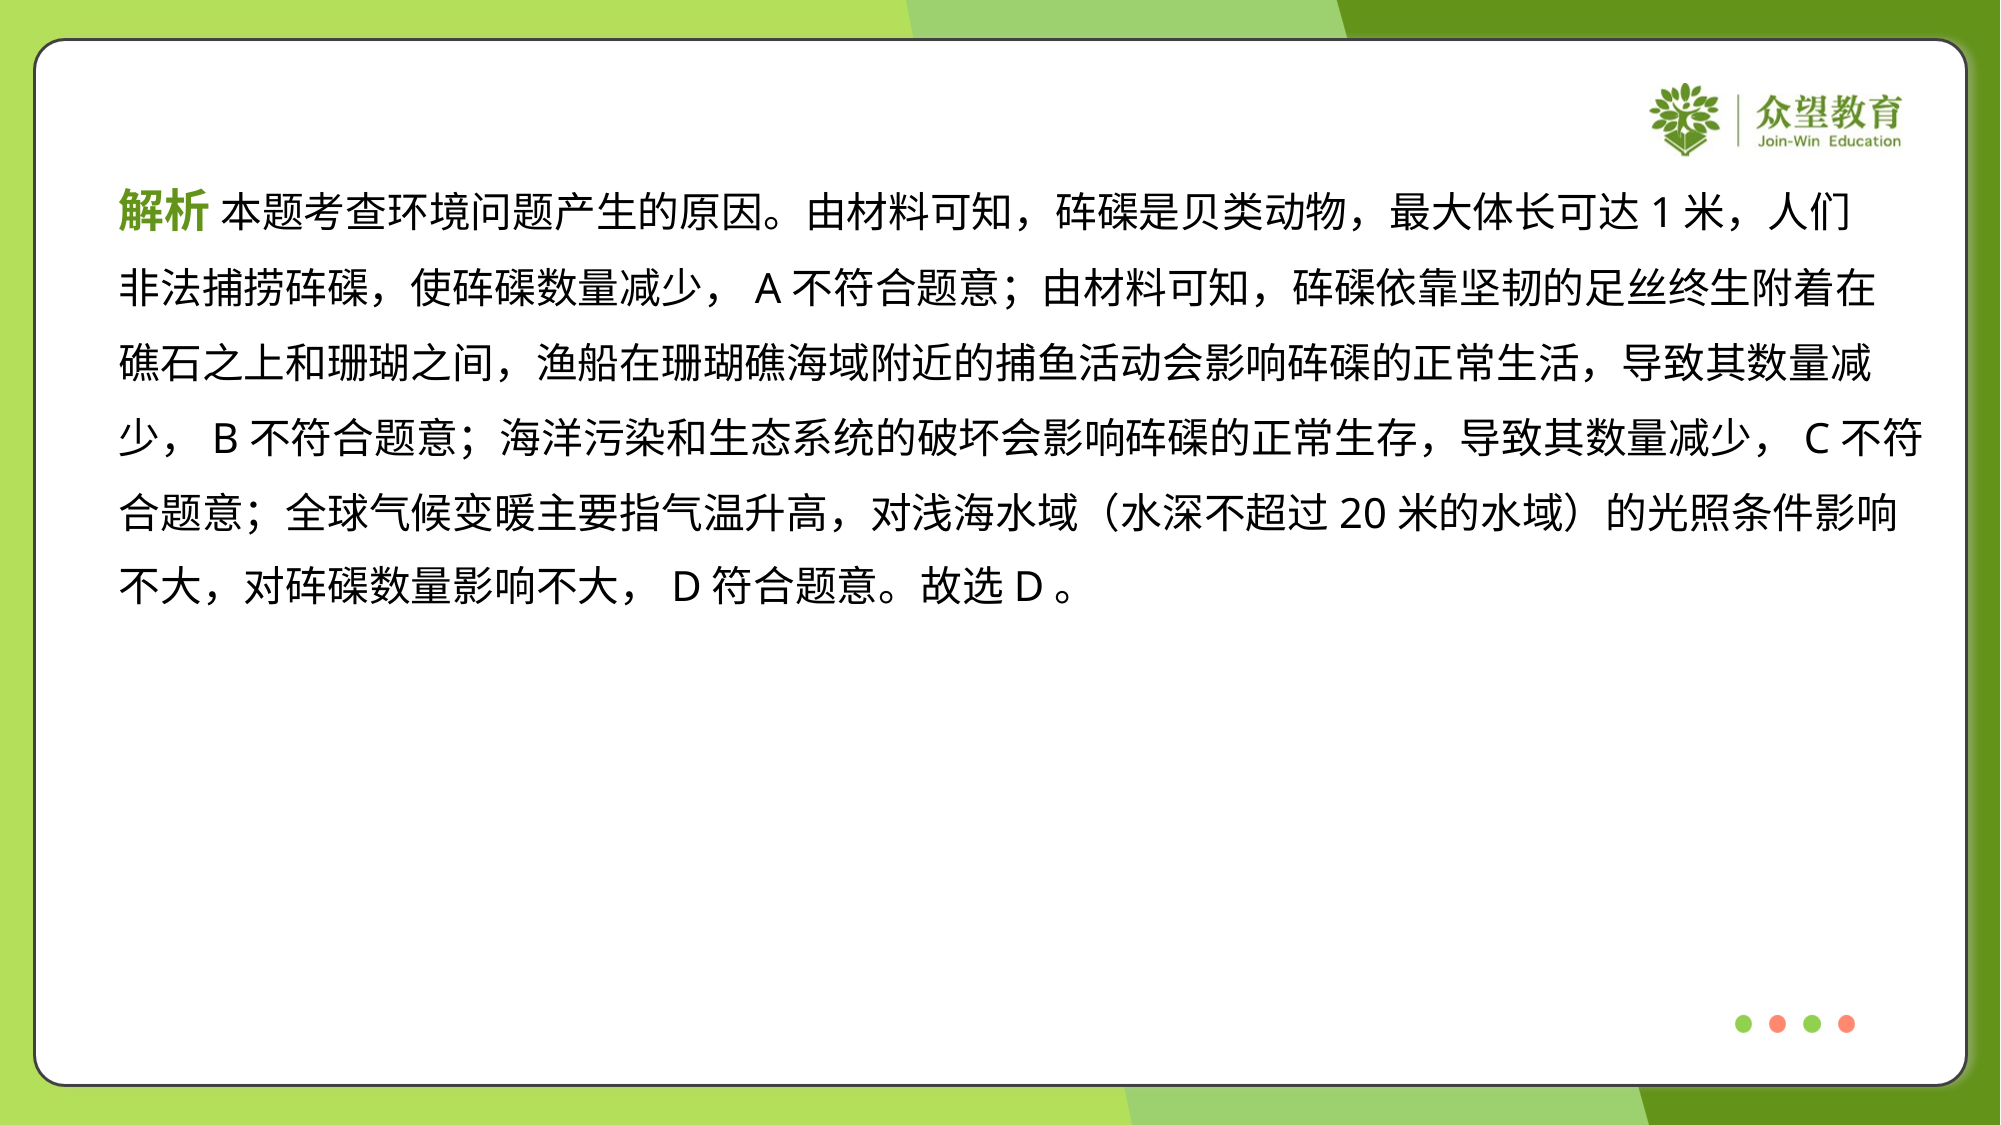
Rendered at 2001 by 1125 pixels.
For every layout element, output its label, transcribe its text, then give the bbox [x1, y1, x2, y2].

text_box 解析 本题考查环境问题产生的原因。由材料可知，砗磲是贝类动物，最大体长可达1米，人们 非法捕捞砗磲，使砗磲数量减少，A不符合题意；由材料可知，砗磲依靠坚韧的足丝终生附着在 礁石之上和珊瑚之间，渔船在珊瑚礁海域附近的捕鱼活动会影响砗磲的正常生活，导致其数量减 少，B不符合题意；海洋污染和生态系统的破坏会影响砗磲的正常生存，导致其数量减少，C不符 合题意；全球气候变暖主要指气温升高，对浅海水域（水深不超过20米的水域）的光照条件影响 不大，对砗磲数量影响不大，D符合题意。故选D。 [118, 159, 1883, 602]
picture [0, 0, 2000, 1125]
